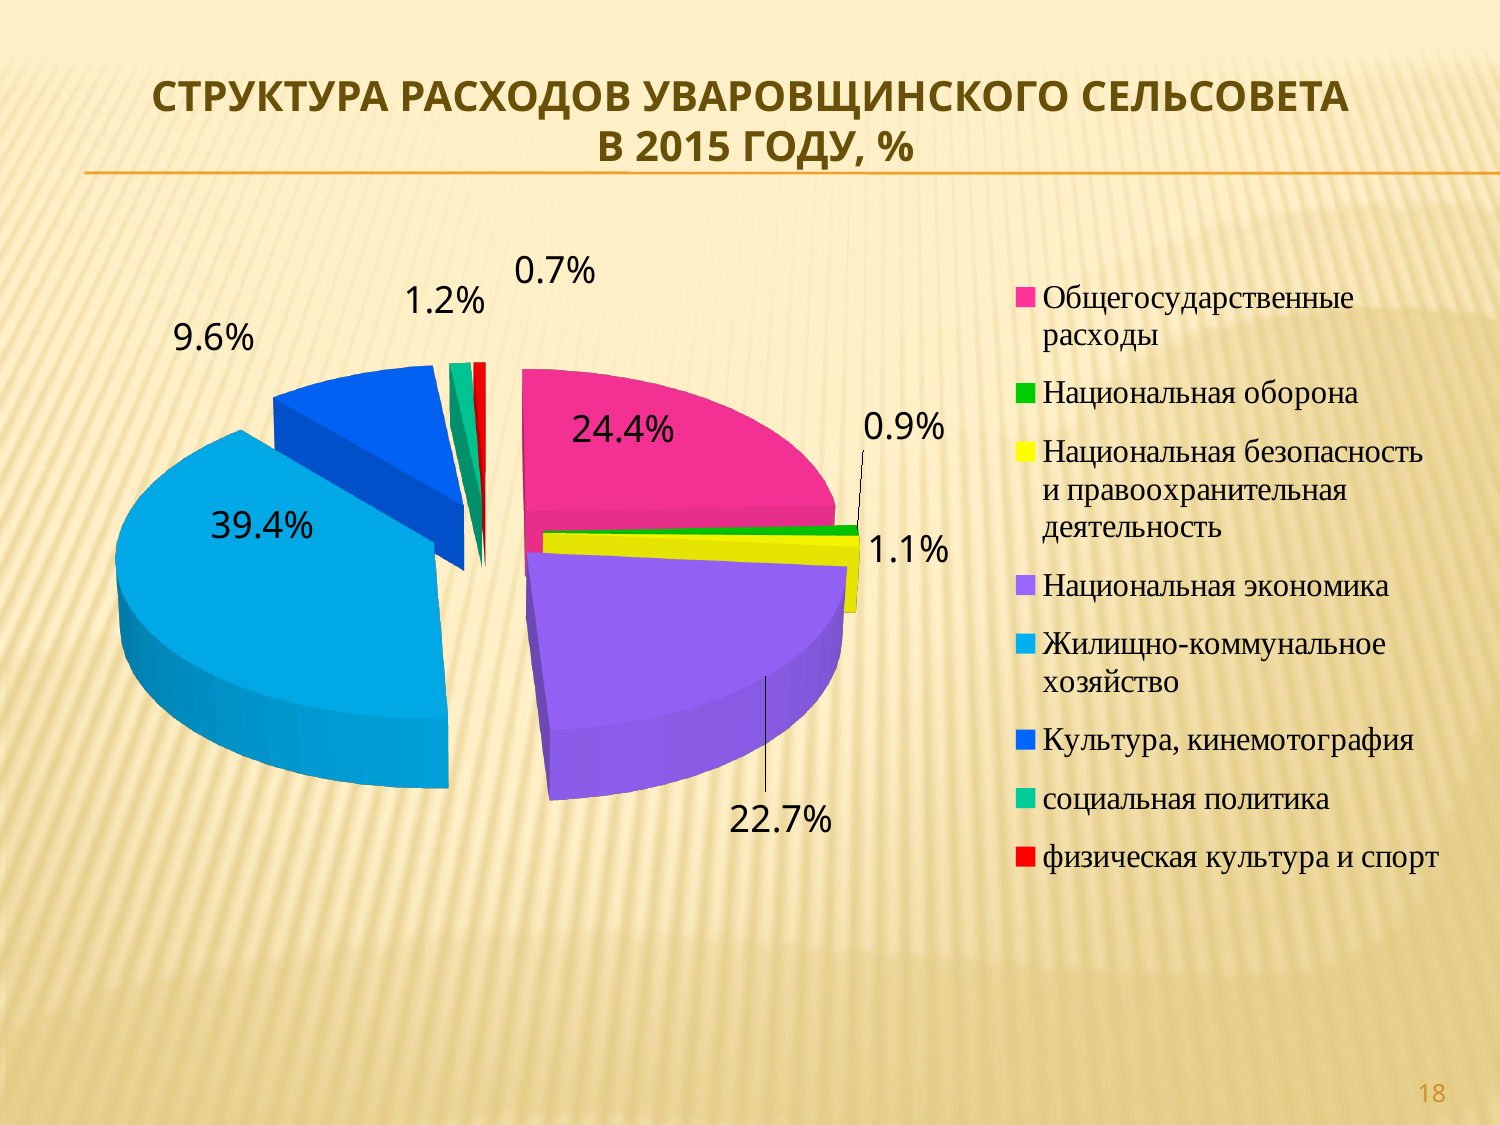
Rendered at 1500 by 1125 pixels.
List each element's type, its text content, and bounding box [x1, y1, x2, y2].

slide_number 18 [1369, 1070, 1495, 1111]
title Структура расходов уваровщинского сельсовета в 2015 году, % [76, 54, 1424, 185]
chart [29, 231, 1460, 1059]
